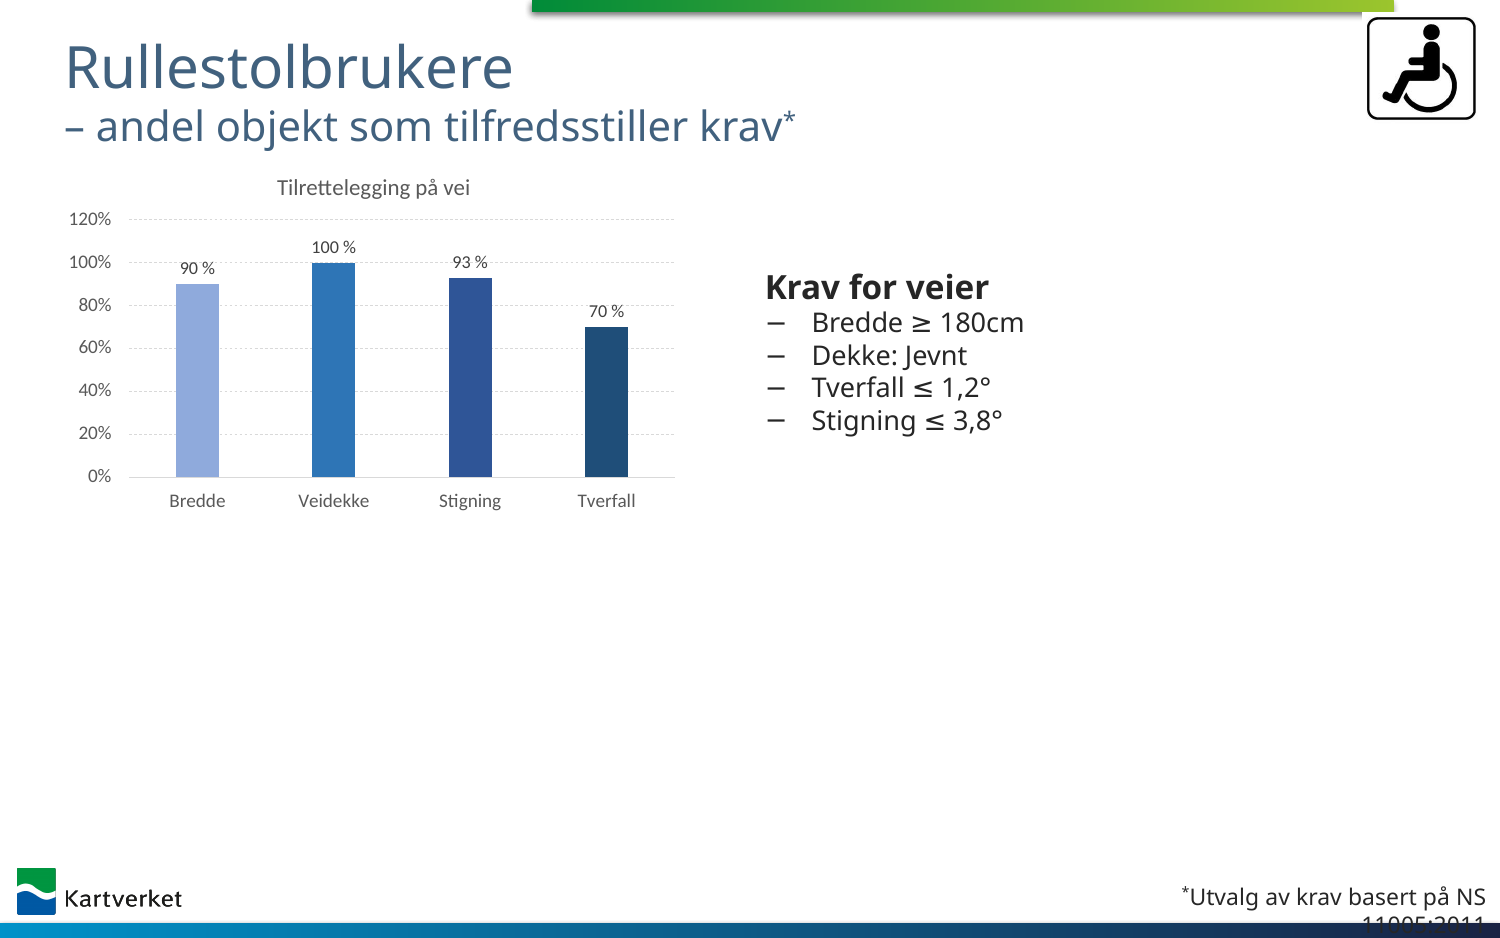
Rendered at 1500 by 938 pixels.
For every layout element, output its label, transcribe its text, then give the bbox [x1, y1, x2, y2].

text_box *Utvalg av krav basert på NS 11005:2011 [1068, 873, 1500, 938]
picture [1362, 12, 1481, 126]
text_box Rullestolbrukere – andel objekt som tilfredsstiller krav* [49, 25, 1431, 158]
text_box Krav for veier Bredde ≥ 180cm Dekke: Jevnt Tverfall ≤ 1,2° Stigning ≤ 3,8° [750, 258, 1234, 444]
picture [62, 166, 686, 519]
